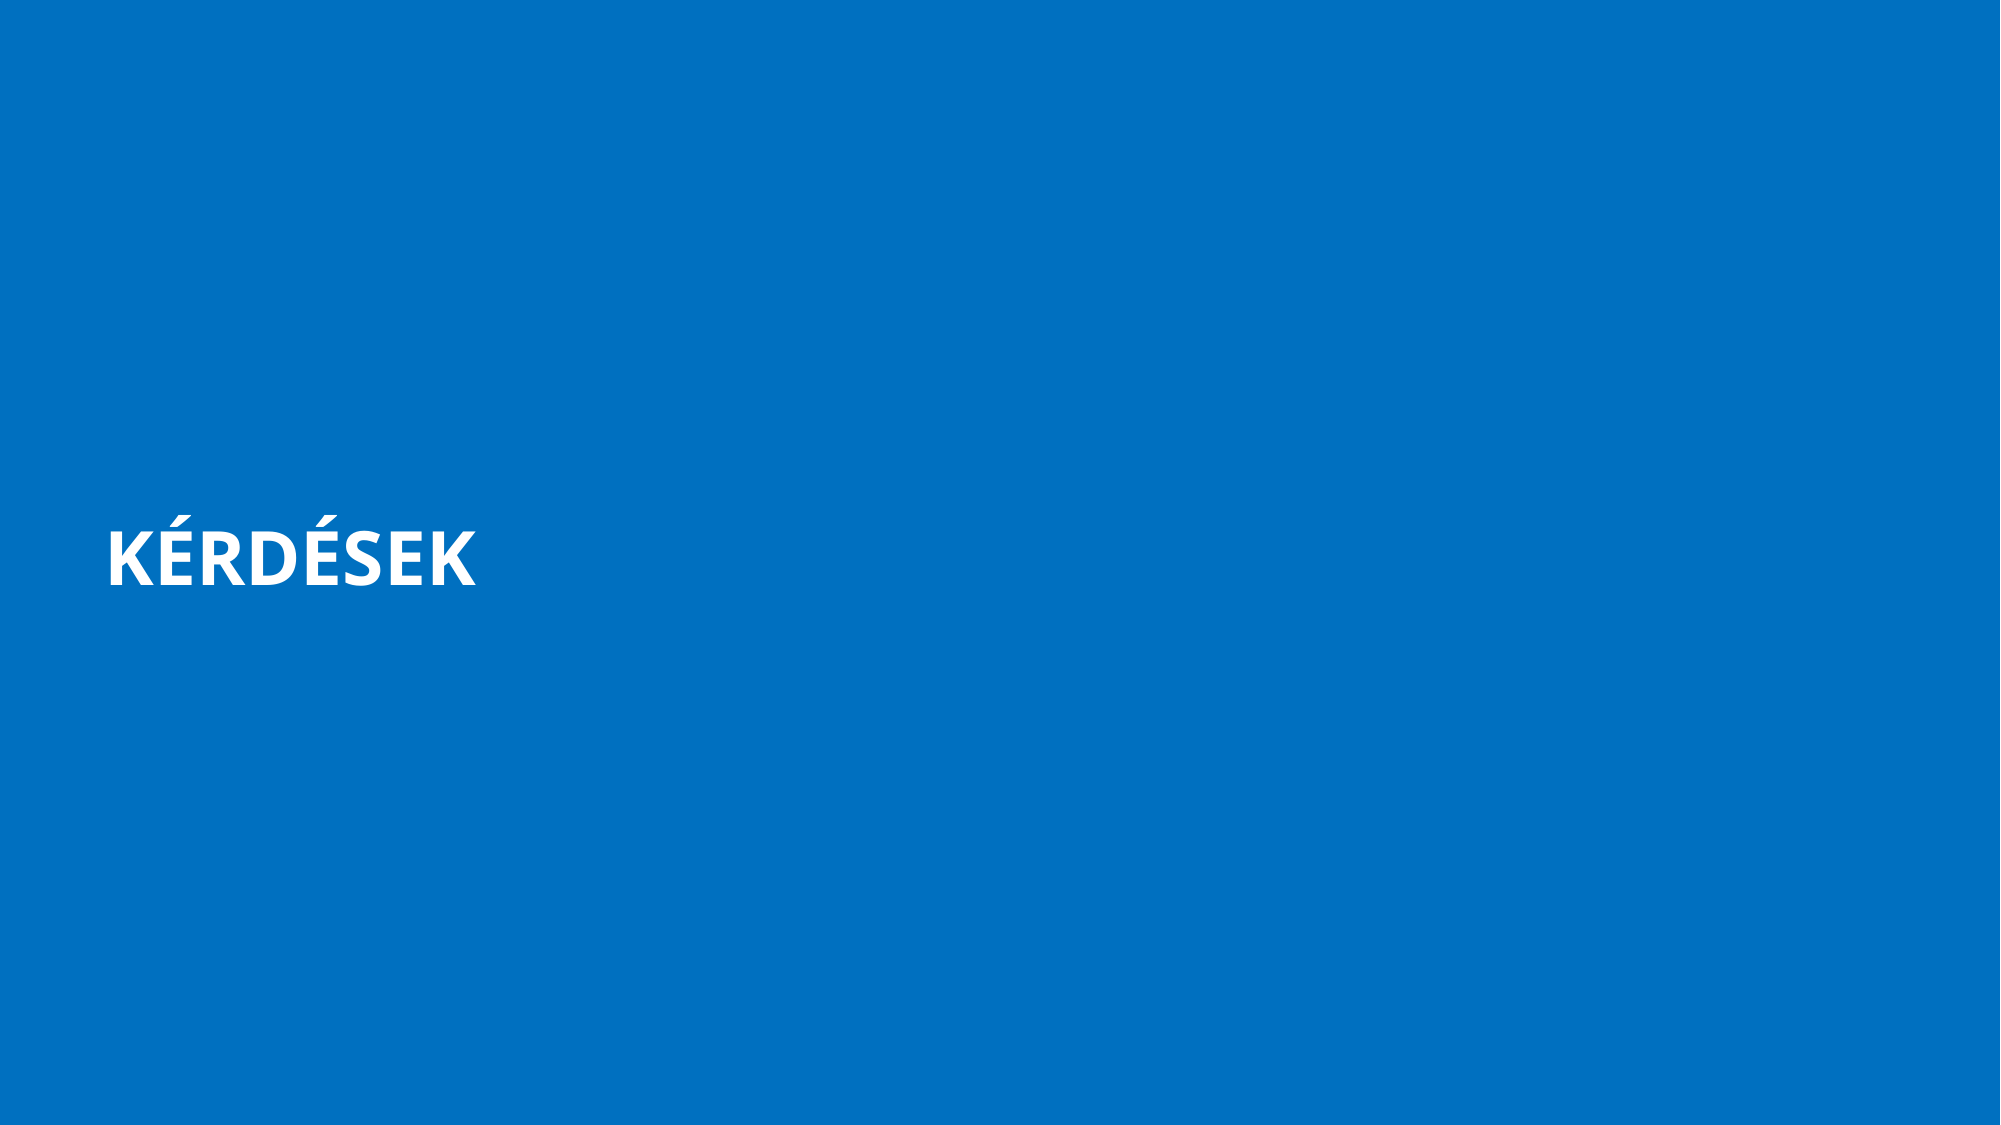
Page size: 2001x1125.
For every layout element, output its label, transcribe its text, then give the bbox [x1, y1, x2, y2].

title kérdések [89, 431, 1490, 679]
